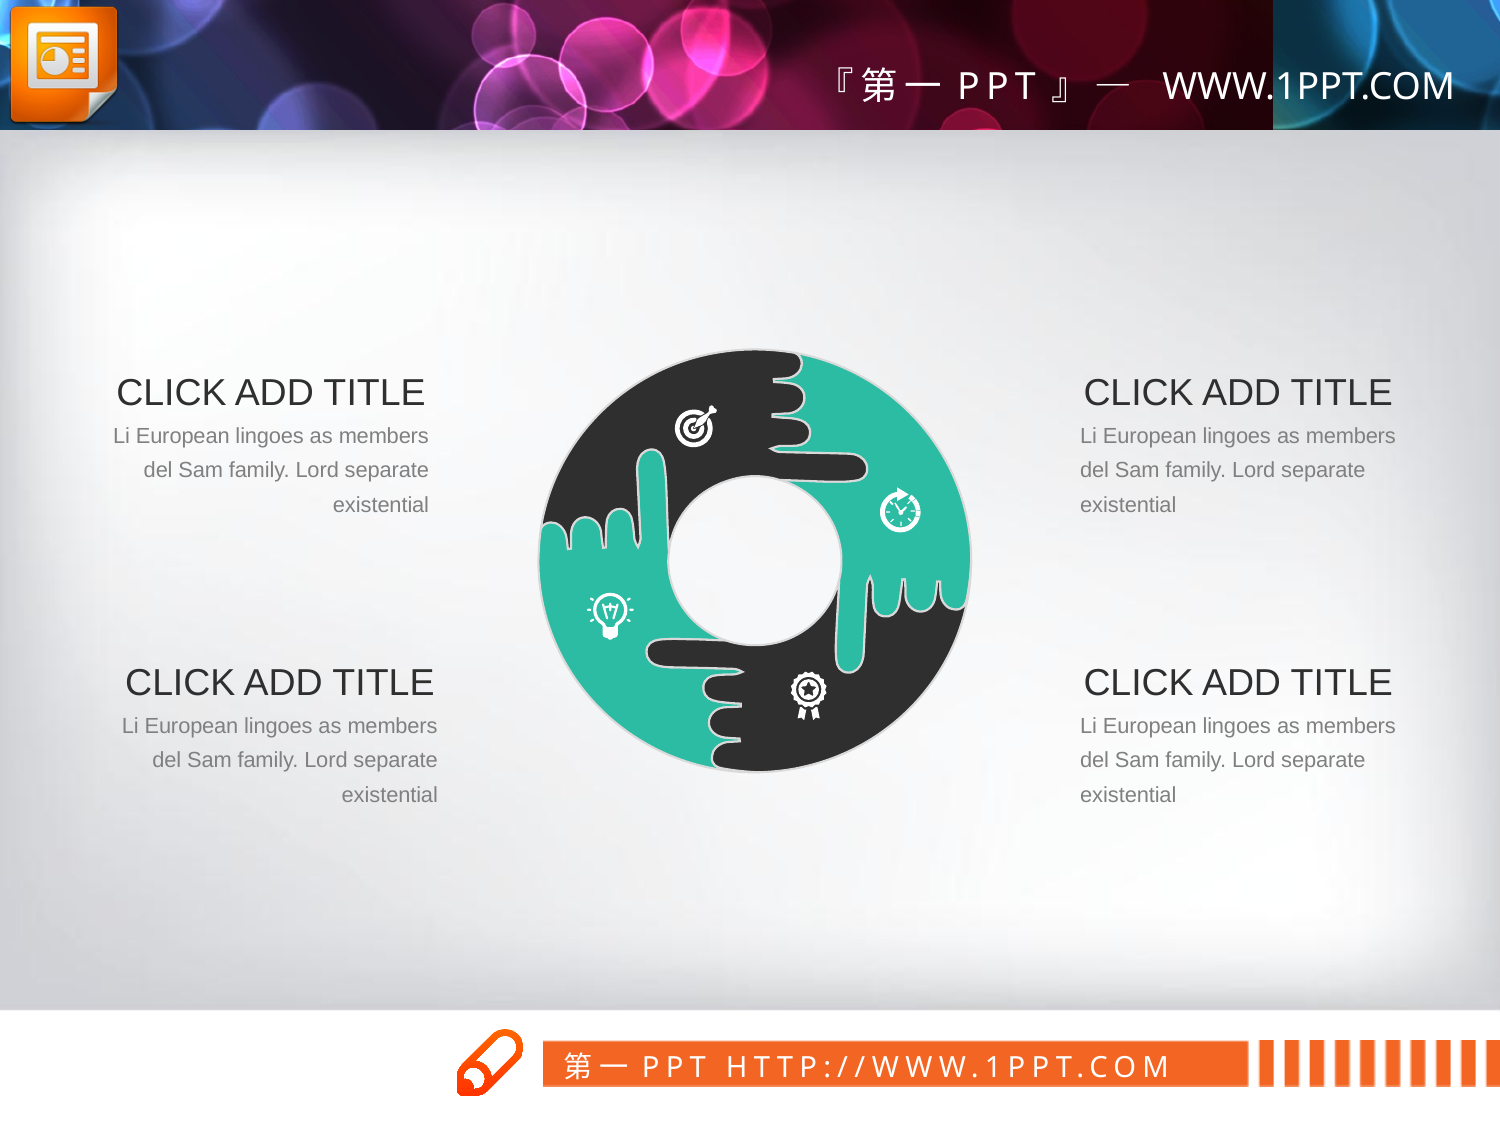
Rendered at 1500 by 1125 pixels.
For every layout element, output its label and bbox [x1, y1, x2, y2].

picture [0, 0, 1500, 1012]
text_box [1065, 650, 1434, 812]
text_box [85, 650, 453, 812]
text_box [1065, 360, 1434, 522]
text_box [76, 360, 445, 522]
picture [543, 1040, 1500, 1087]
text_box [538, 349, 972, 773]
